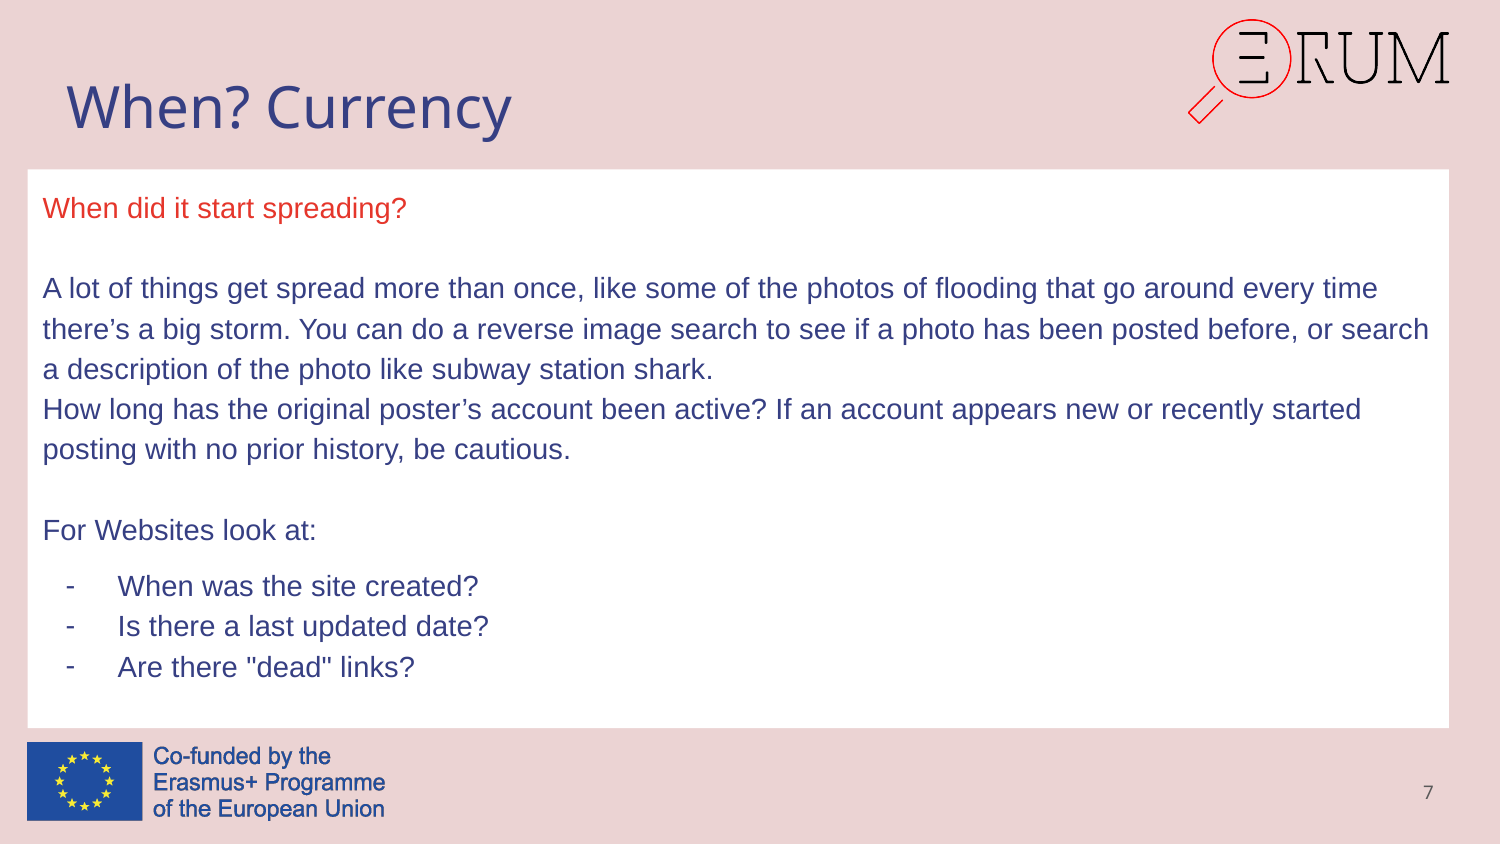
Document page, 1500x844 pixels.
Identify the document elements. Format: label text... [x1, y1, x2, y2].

title When? Currency [51, 55, 1168, 150]
list When did it start spreading? A lot of things get spread more than once, like some of the photos of flooding that go around every time there’s a big storm. You can do a reverse image search to see if a photo has been posted before, or search a description of the photo like subway station shark. How long has the original poster’s account been active? If an account appears new or recently started posting with no prior history, be cautious. For Websites look at: When was the site created? Is there a last updated date? Are there "dead" links? [27, 169, 1449, 729]
picture [27, 742, 385, 821]
picture [1136, 0, 1500, 137]
slide_number 7 [1358, 761, 1449, 826]
